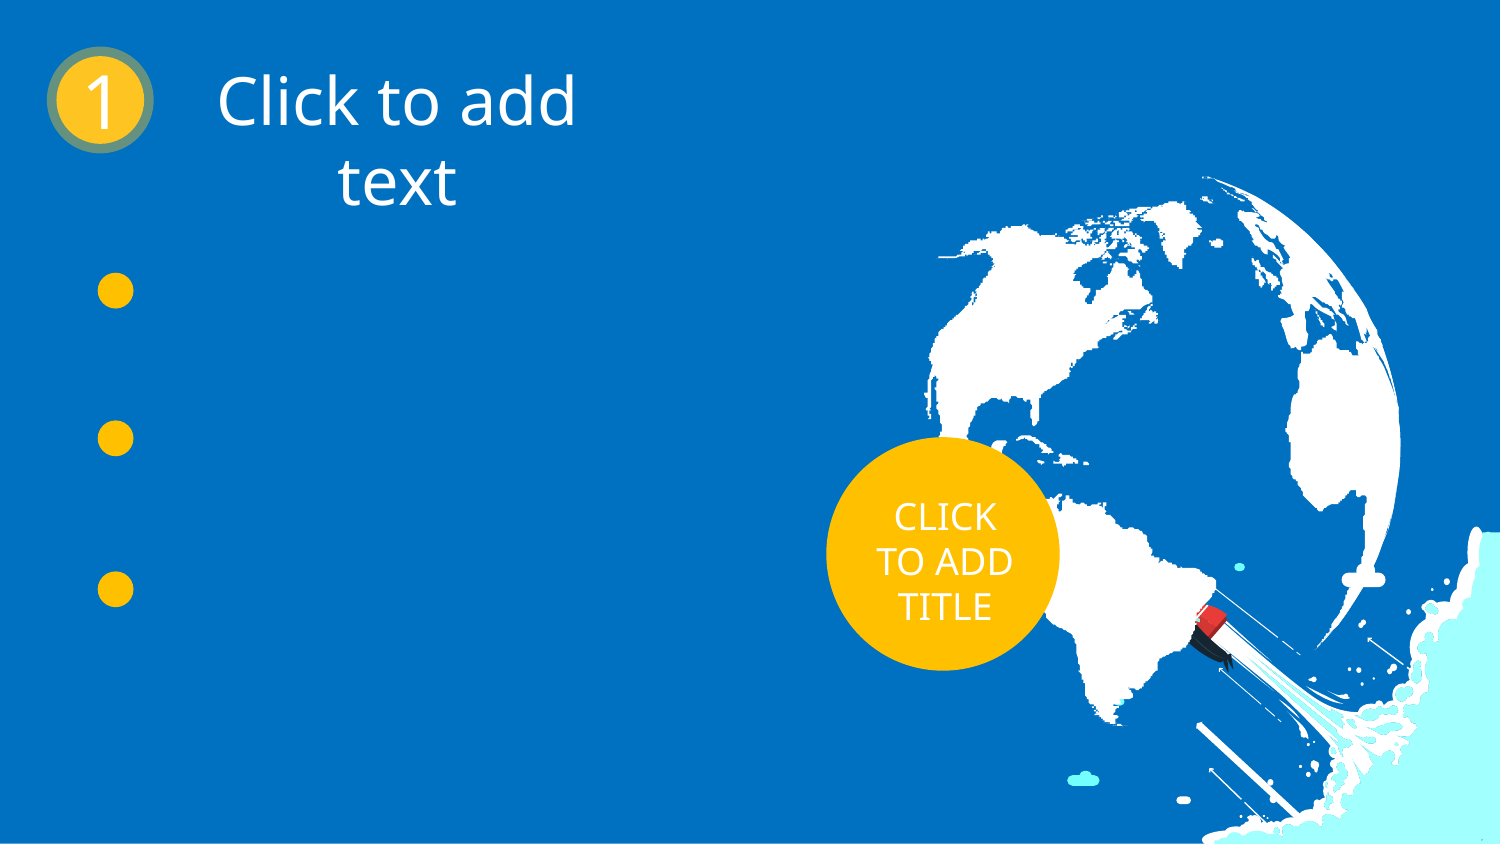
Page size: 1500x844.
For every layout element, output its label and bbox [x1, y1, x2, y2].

text_box [96, 570, 135, 609]
text_box [924, 176, 1401, 728]
text_box [96, 419, 135, 458]
text_box [46, 46, 642, 154]
text_box [0, 0, 1500, 844]
text_box [1067, 526, 1500, 844]
text_box [96, 271, 135, 310]
text_box [826, 437, 1060, 671]
